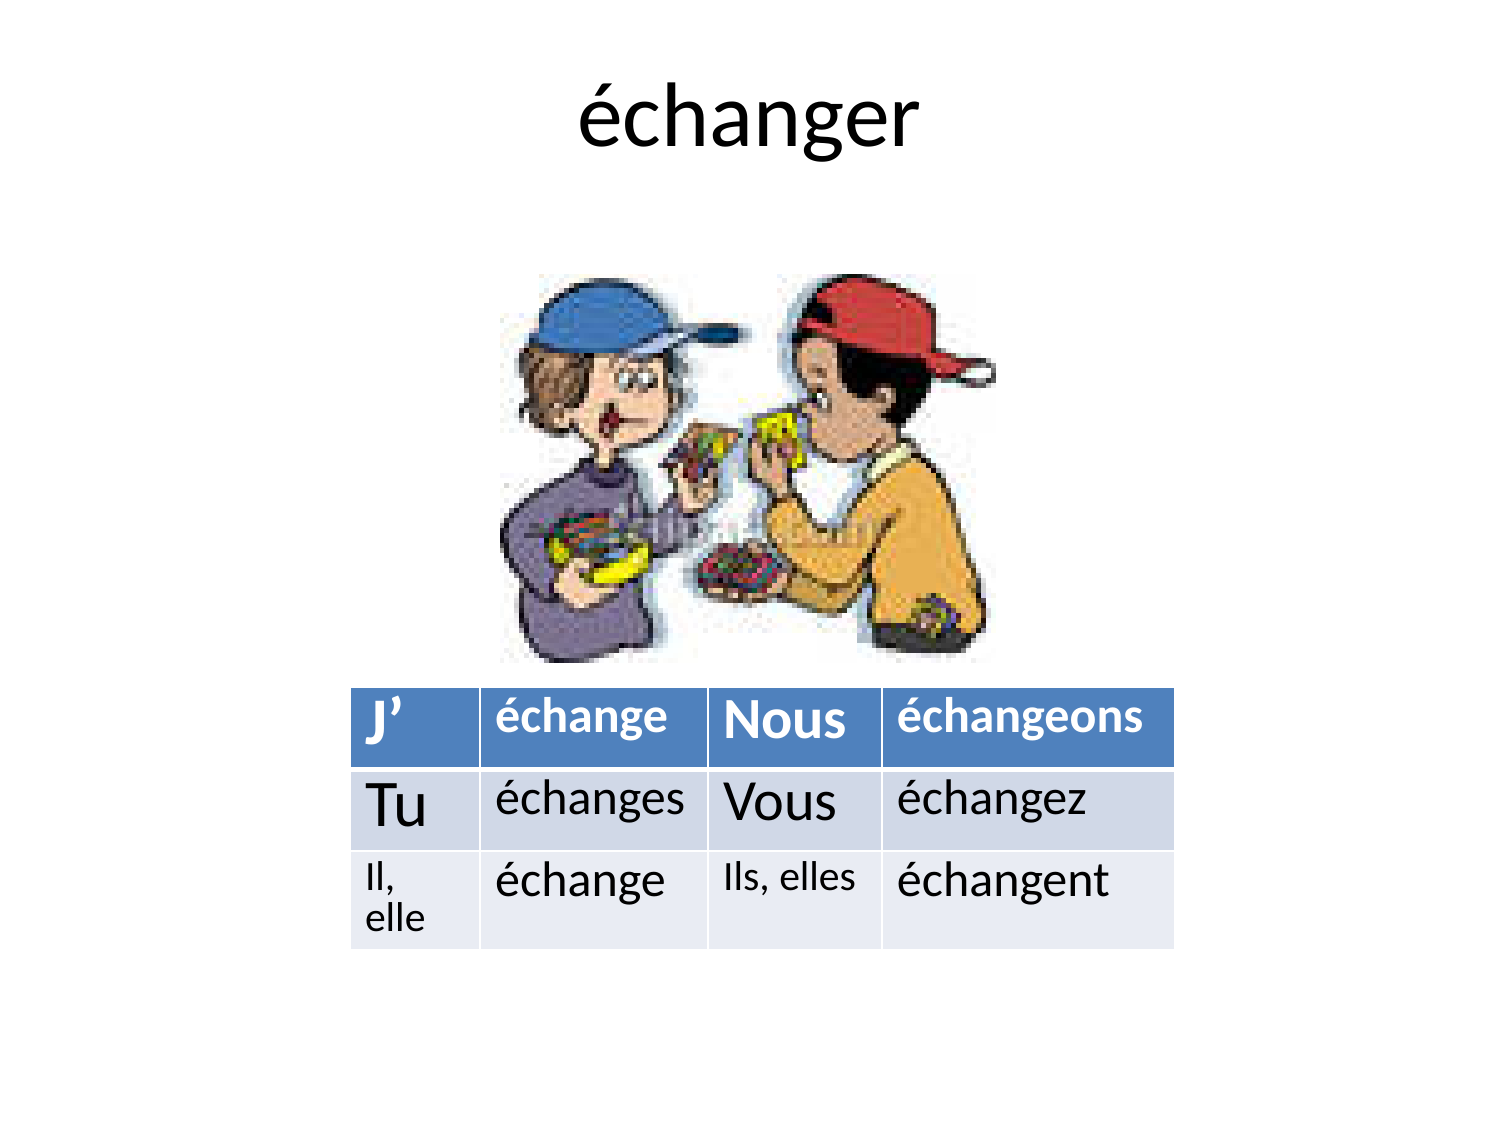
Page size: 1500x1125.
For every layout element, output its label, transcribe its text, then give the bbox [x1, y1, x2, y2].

table_cell Tu [351, 772, 479, 850]
table_cell Vous [709, 772, 881, 850]
table_header J’ [351, 688, 479, 767]
table_header échangeons [883, 688, 1174, 767]
table_cell échangent [883, 852, 1174, 949]
table_header échange [481, 688, 707, 767]
table_cell Ils, elles [709, 852, 881, 949]
table_cell échange [481, 852, 707, 949]
table_cell échanges [481, 772, 707, 850]
title échanger [75, 45, 1425, 175]
table_header Nous [709, 688, 881, 767]
table_cell échangez [883, 772, 1174, 850]
table_cell Il, elle [351, 852, 479, 949]
picture [499, 274, 996, 663]
